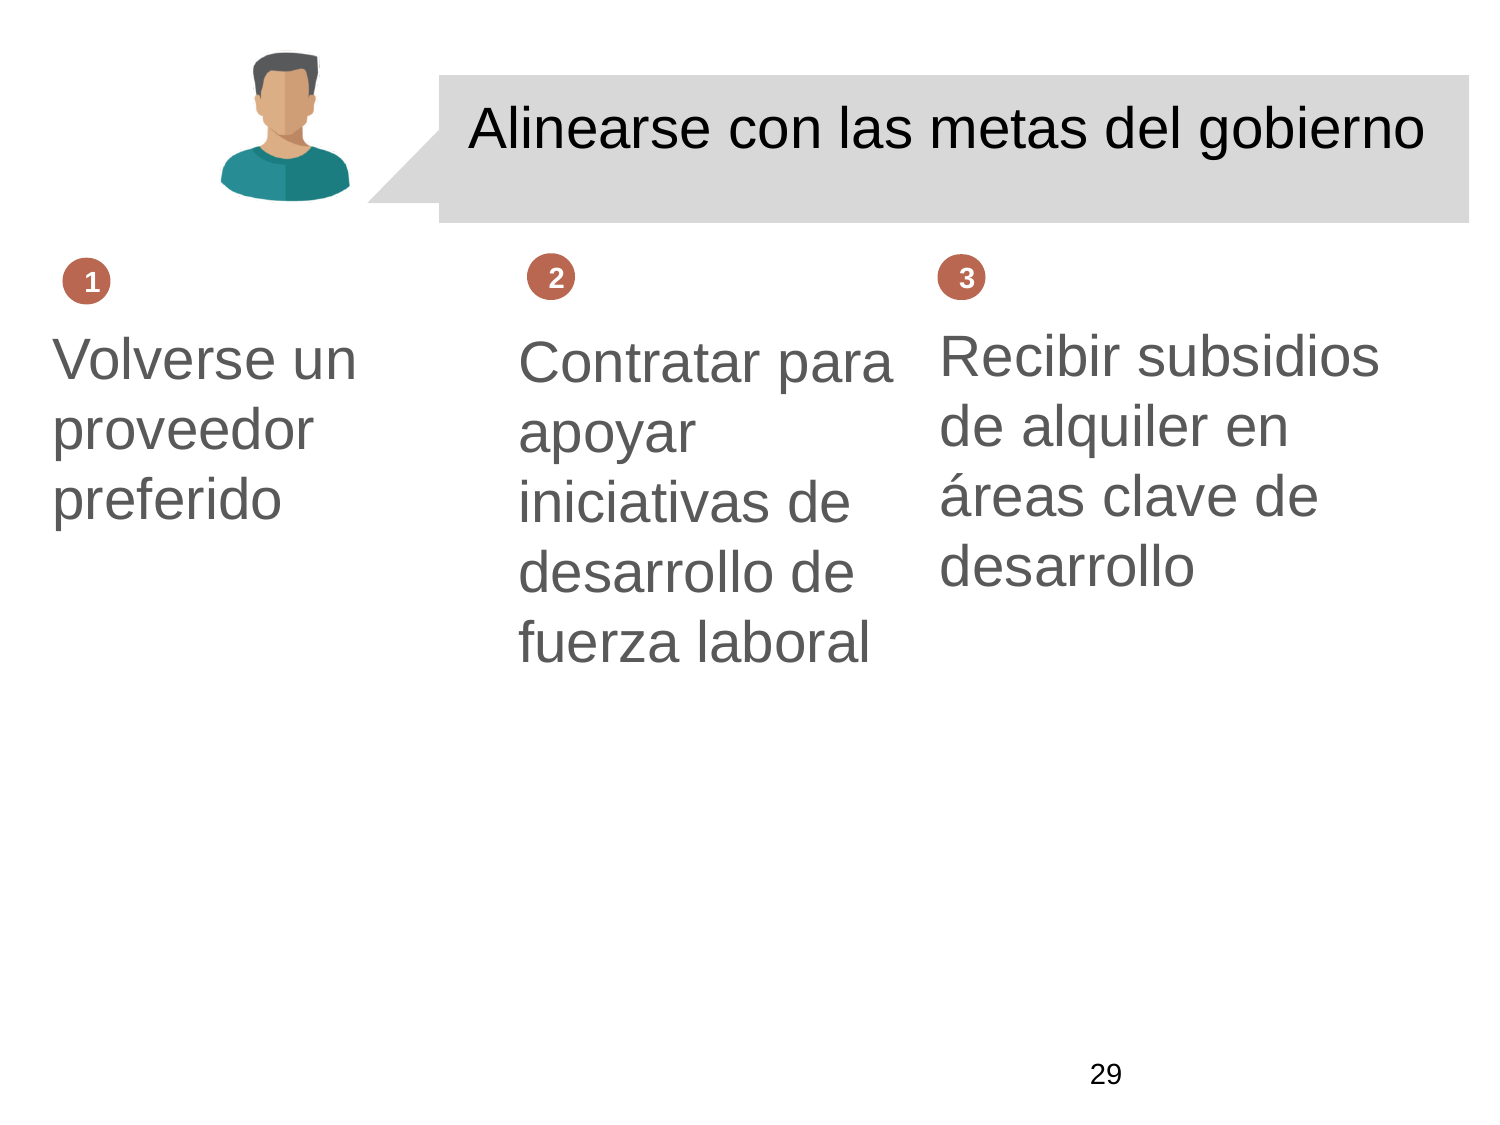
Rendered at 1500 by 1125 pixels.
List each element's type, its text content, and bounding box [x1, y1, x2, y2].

slide_number ‹#› [1074, 1042, 1425, 1103]
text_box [366, 74, 1470, 224]
text_box Recibir subsidios de alquiler en áreas clave de desarrollo [924, 310, 1416, 609]
text_box 2 [527, 253, 576, 300]
text_box 1 [62, 257, 111, 305]
picture [212, 39, 368, 212]
text_box 3 [937, 254, 986, 300]
text_box Volverse un proveedor preferido [37, 313, 496, 470]
text_box Contratar para apoyar iniciativas de desarrollo de fuerza laboral [503, 316, 938, 615]
